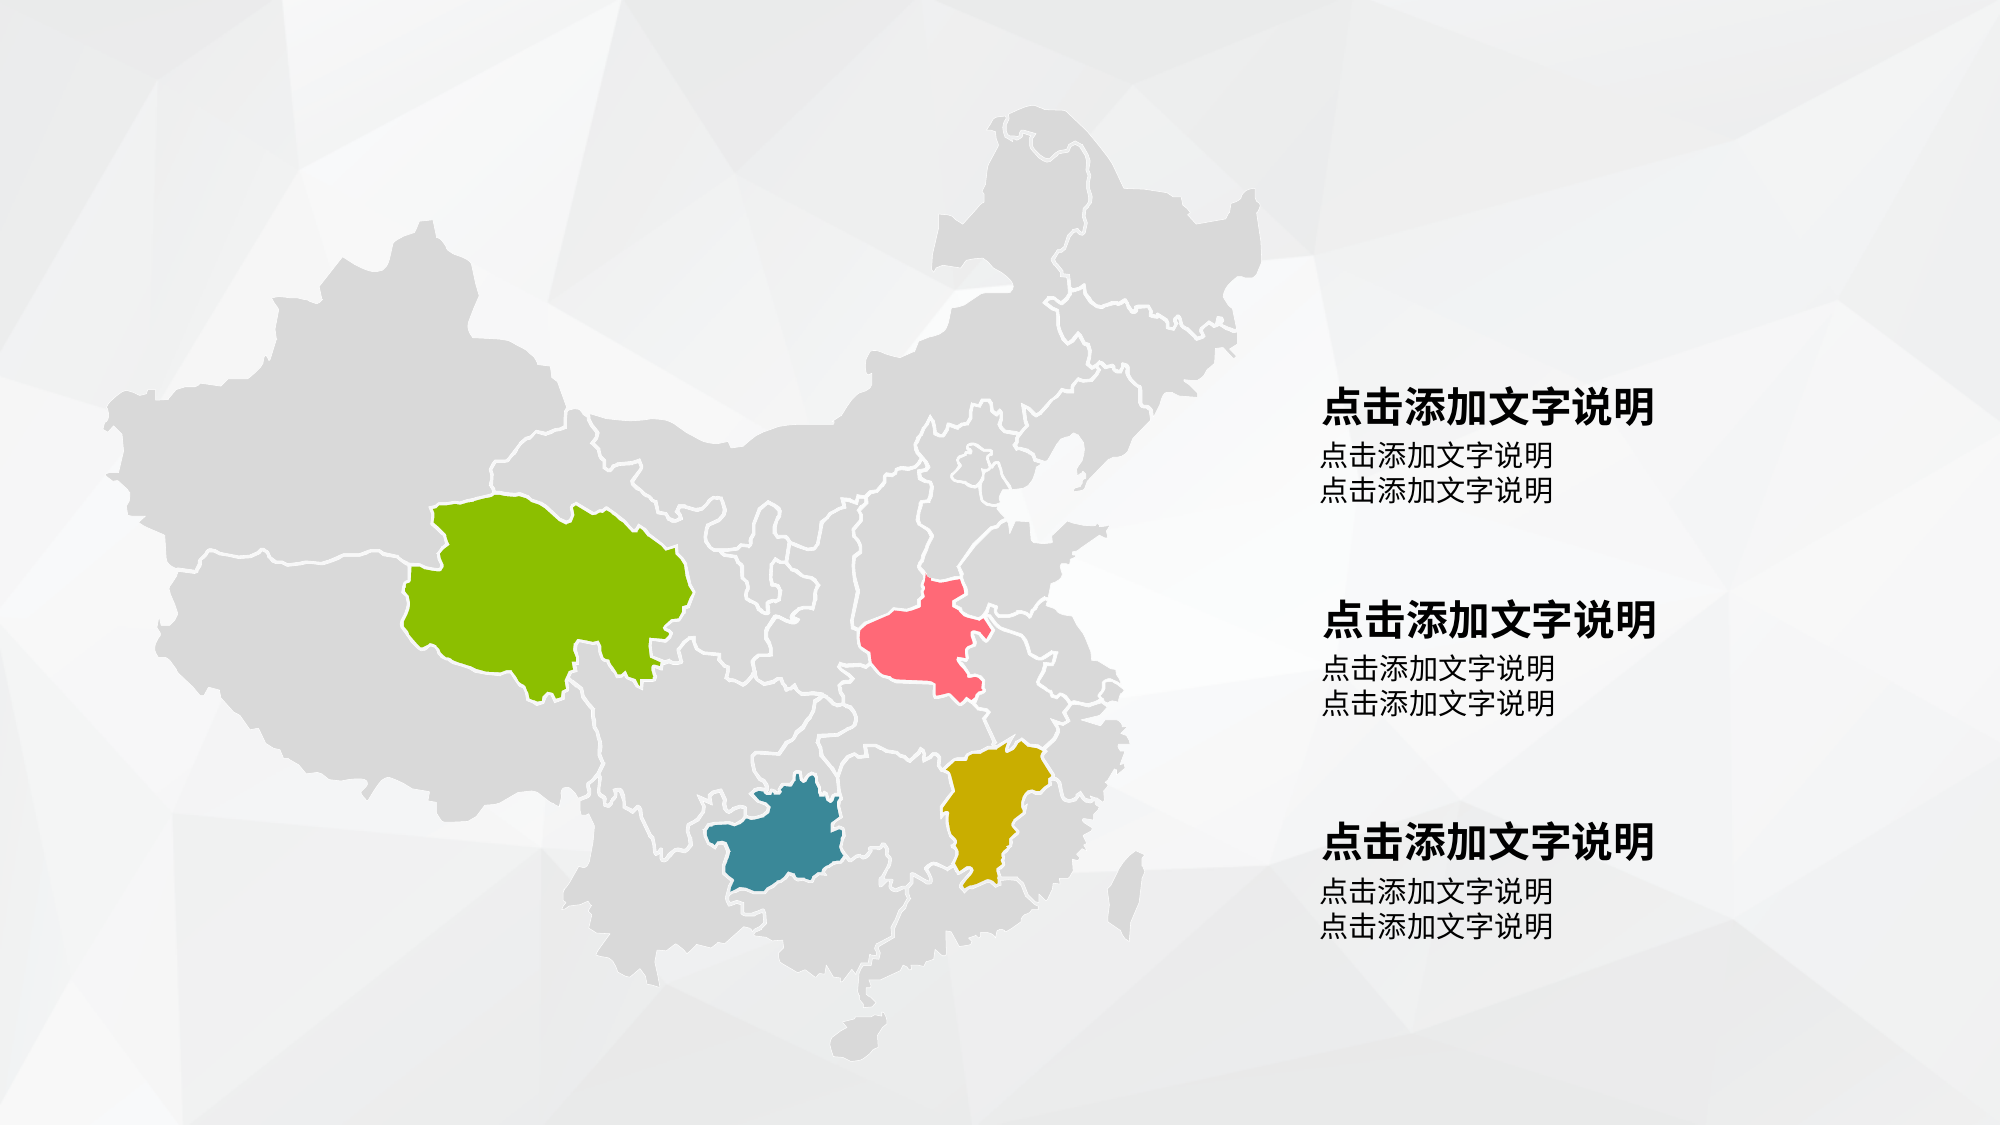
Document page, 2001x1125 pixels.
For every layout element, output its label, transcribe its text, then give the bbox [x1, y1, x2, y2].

text_box 点击添加文字说明 点击添加文字说明 [1304, 865, 1607, 951]
text_box 点击添加文字说明 点击添加文字说明 [1306, 642, 1608, 728]
text_box 点击添加文字说明 [1306, 783, 1671, 874]
picture [0, 0, 2000, 1125]
text_box 点击添加文字说明 [1306, 348, 1671, 439]
text_box 点击添加文字说明 [1308, 560, 1672, 651]
text_box 点击添加文字说明 点击添加文字说明 [1304, 430, 1607, 516]
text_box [102, 105, 1262, 1062]
